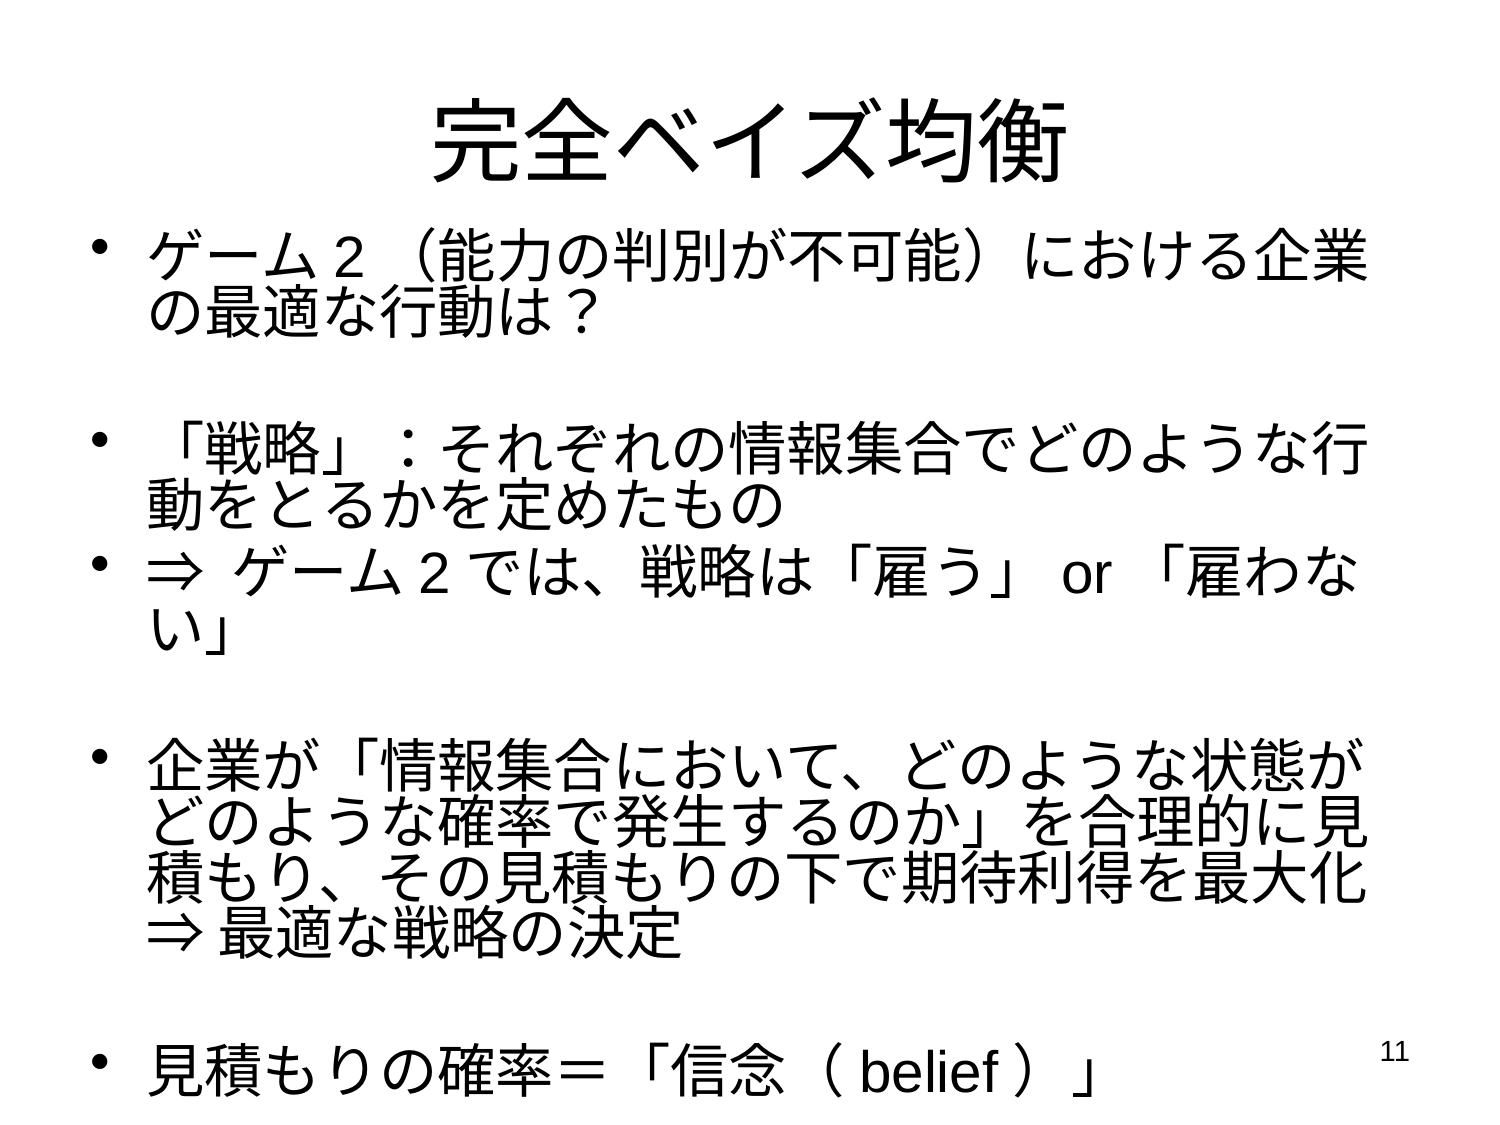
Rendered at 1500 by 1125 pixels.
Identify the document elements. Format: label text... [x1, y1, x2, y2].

slide_number 11 [1074, 1024, 1426, 1103]
list ゲーム2（能力の判別が不可能）における企業の最適な行動は？ 「戦略」：それぞれの情報集合でどのような行動をとるかを定めたもの ⇒ ゲーム2では、戦略は「雇う」or「雇わない」 企業が「情報集合において、どのような状態がどのような確率で発生するのか」を合理的に見積もり、その見積もりの下で期待利得を最大化 ⇒ 最適な戦略の決定 見積もりの確率＝「信念（belief）」 [75, 224, 1425, 1088]
title 完全ベイズ均衡 [75, 45, 1425, 224]
